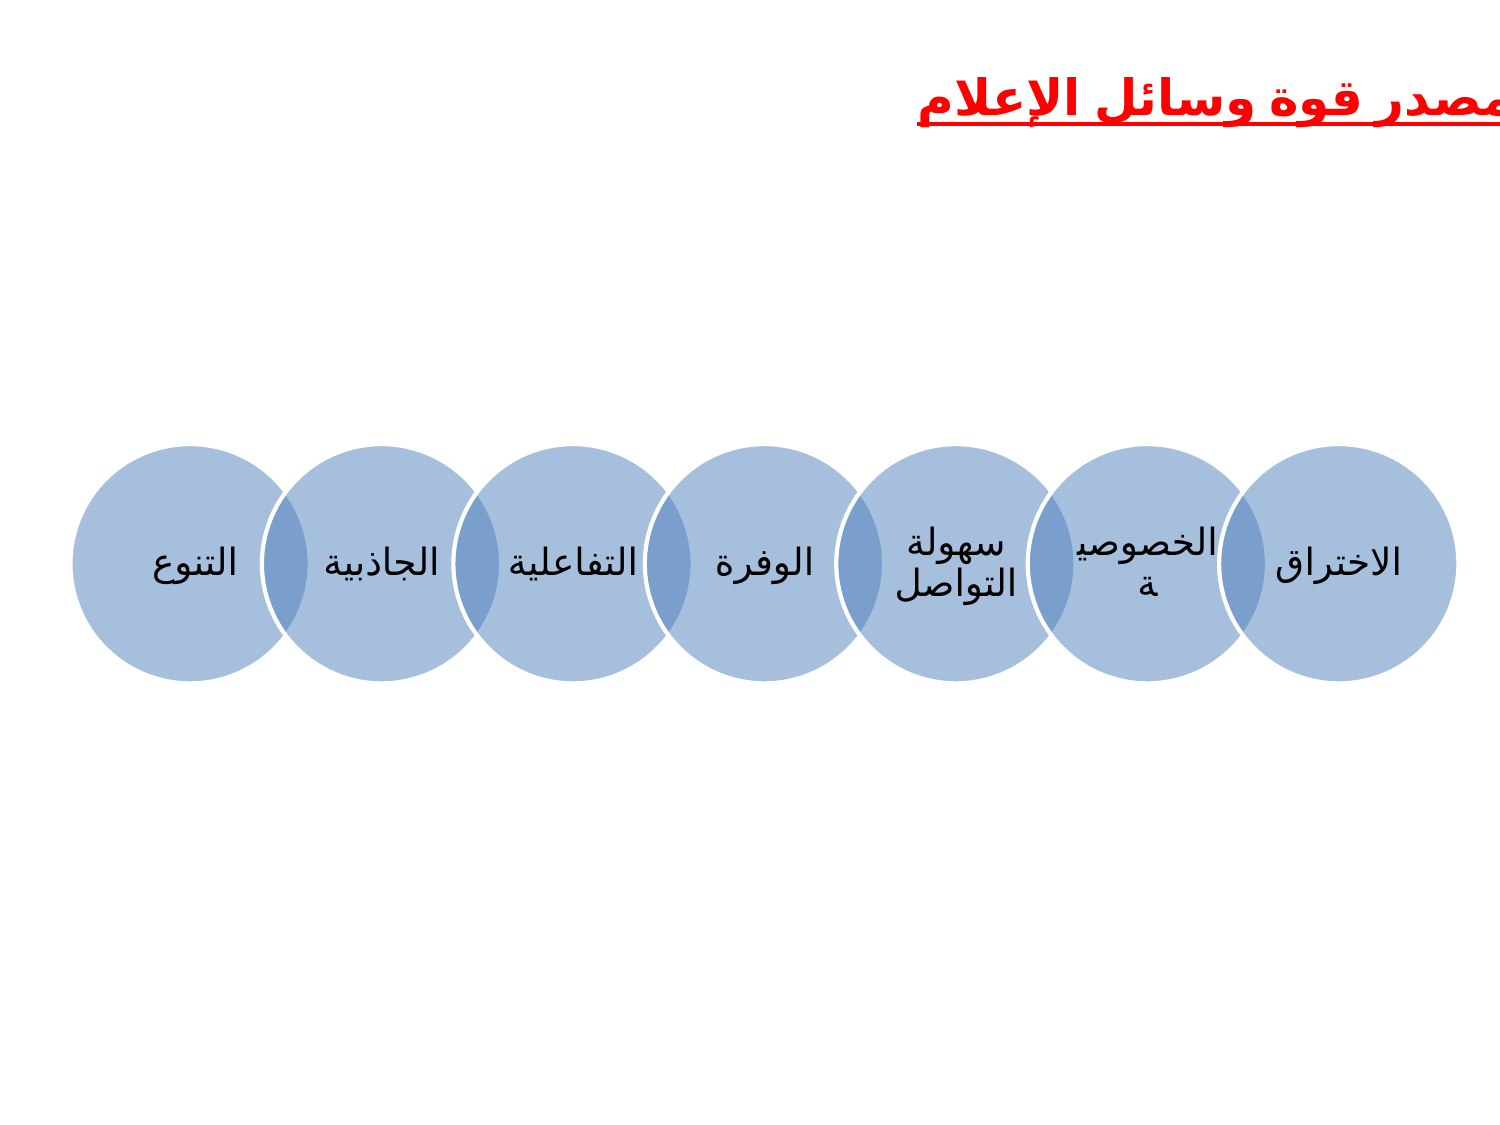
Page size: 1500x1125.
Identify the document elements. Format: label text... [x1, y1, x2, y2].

text_box مصدر قوة وسائل الإعلام [902, 58, 1500, 134]
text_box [70, 231, 1459, 897]
